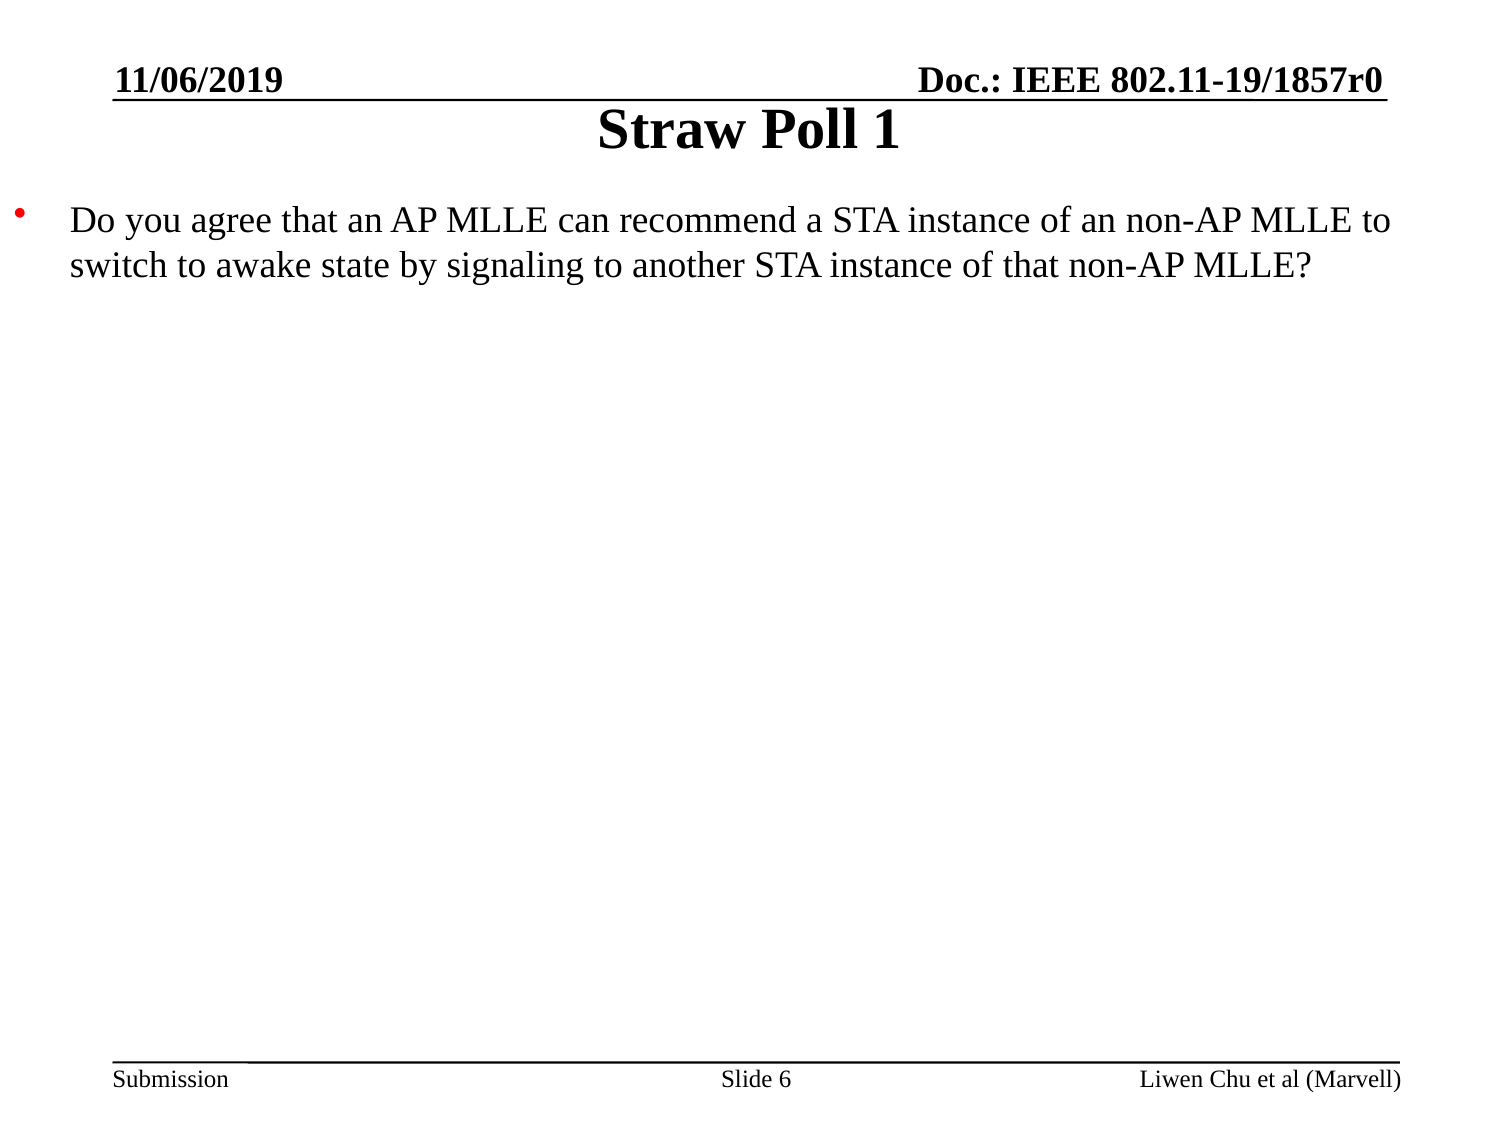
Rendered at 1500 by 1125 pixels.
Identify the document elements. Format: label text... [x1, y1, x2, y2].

slide_number Slide 6 [712, 1061, 800, 1093]
title Straw Poll 1 [0, 62, 1500, 188]
list Do you agree that an AP MLLE can recommend a STA instance of an non-AP MLLE to switch to awake state by signaling to another STA instance of that non-AP MLLE? [0, 187, 1499, 724]
footer Liwen Chu et al (Marvell) [1135, 1061, 1402, 1093]
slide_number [114, 54, 288, 101]
